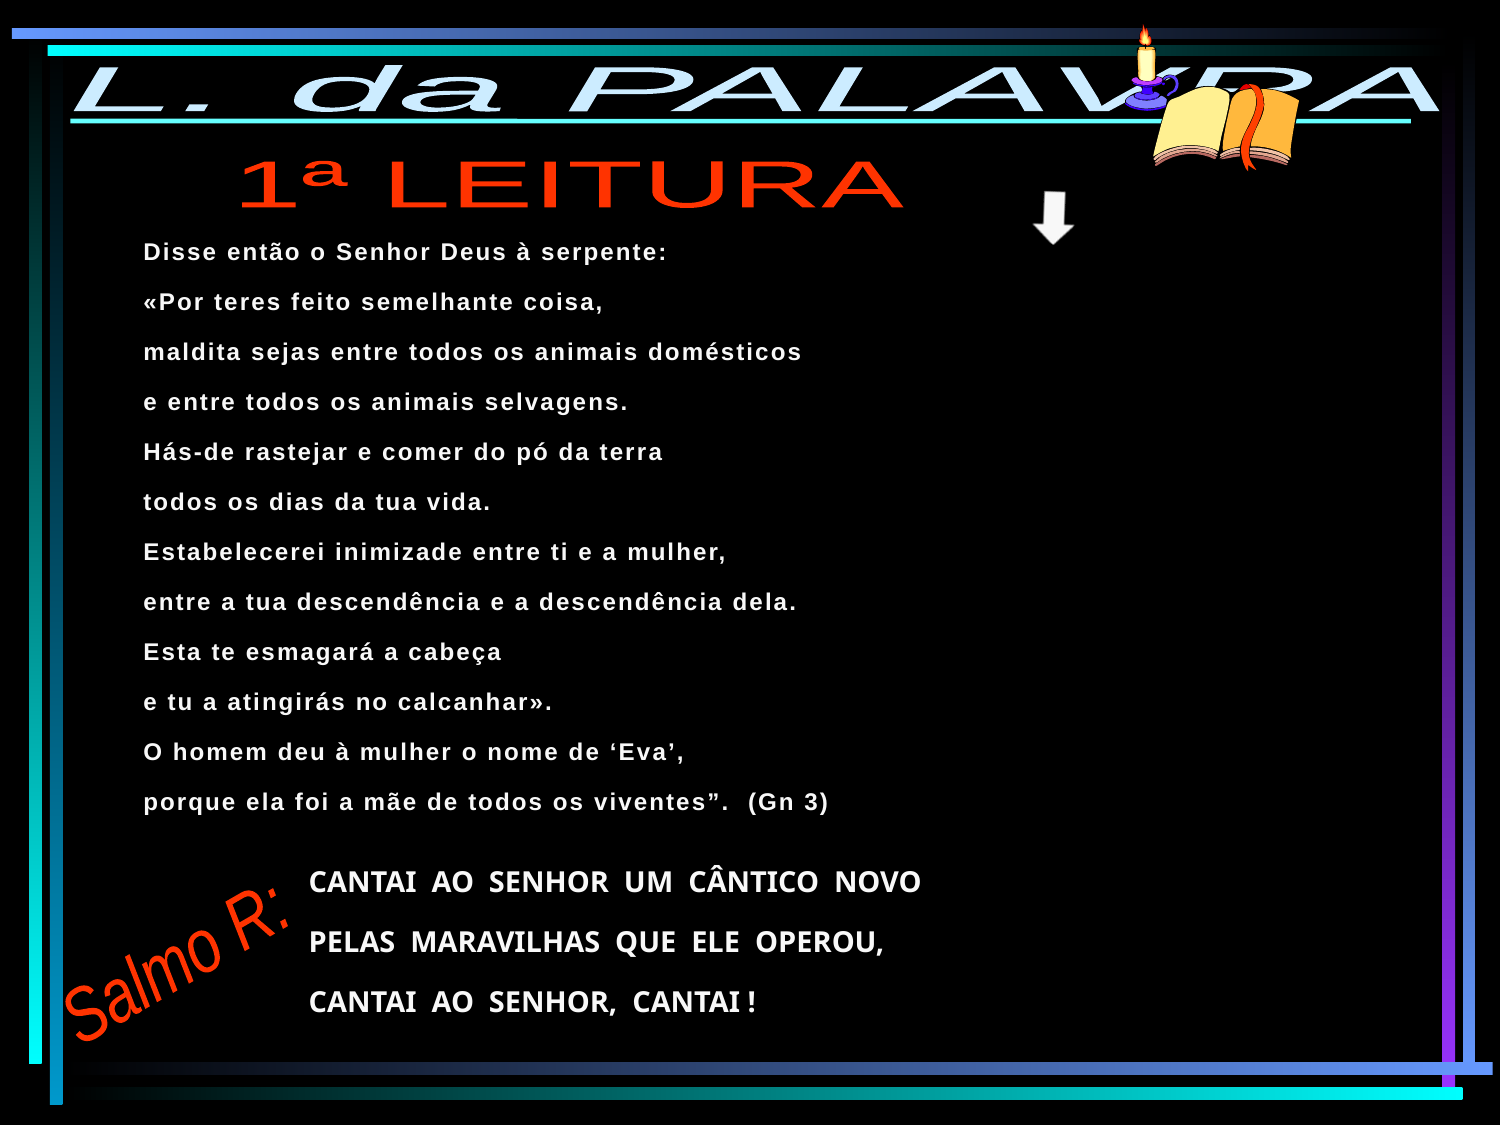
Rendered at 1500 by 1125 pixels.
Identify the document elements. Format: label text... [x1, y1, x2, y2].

picture [1021, 179, 1089, 250]
text_box Disse então o Senhor Deus à serpente: «Por teres feito semelhante coisa, maldita sejas entre todos os animais domésticos e entre todos os animais selvagens. Hás-de rastejar e comer do pó da terra todos os dias da tua vida. Estabelecerei inimizade entre ti e a mulher, entre a tua descendência e a descendência dela. Esta te esmagará a cabeça e tu a atingirás no calcanhar». O homem deu à mulher o nome de ‘Eva’, porque ela foi a mãe de todos os viventes”. (Gn 3) [128, 223, 1412, 839]
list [1124, 18, 1306, 174]
text_box CANTAI AO SENHOR UM CÂNTICO NOVO PELAS MARAVILHAS QUE ELE OPEROU, CANTAI AO SENHOR, CANTAI ! [293, 849, 1440, 1045]
